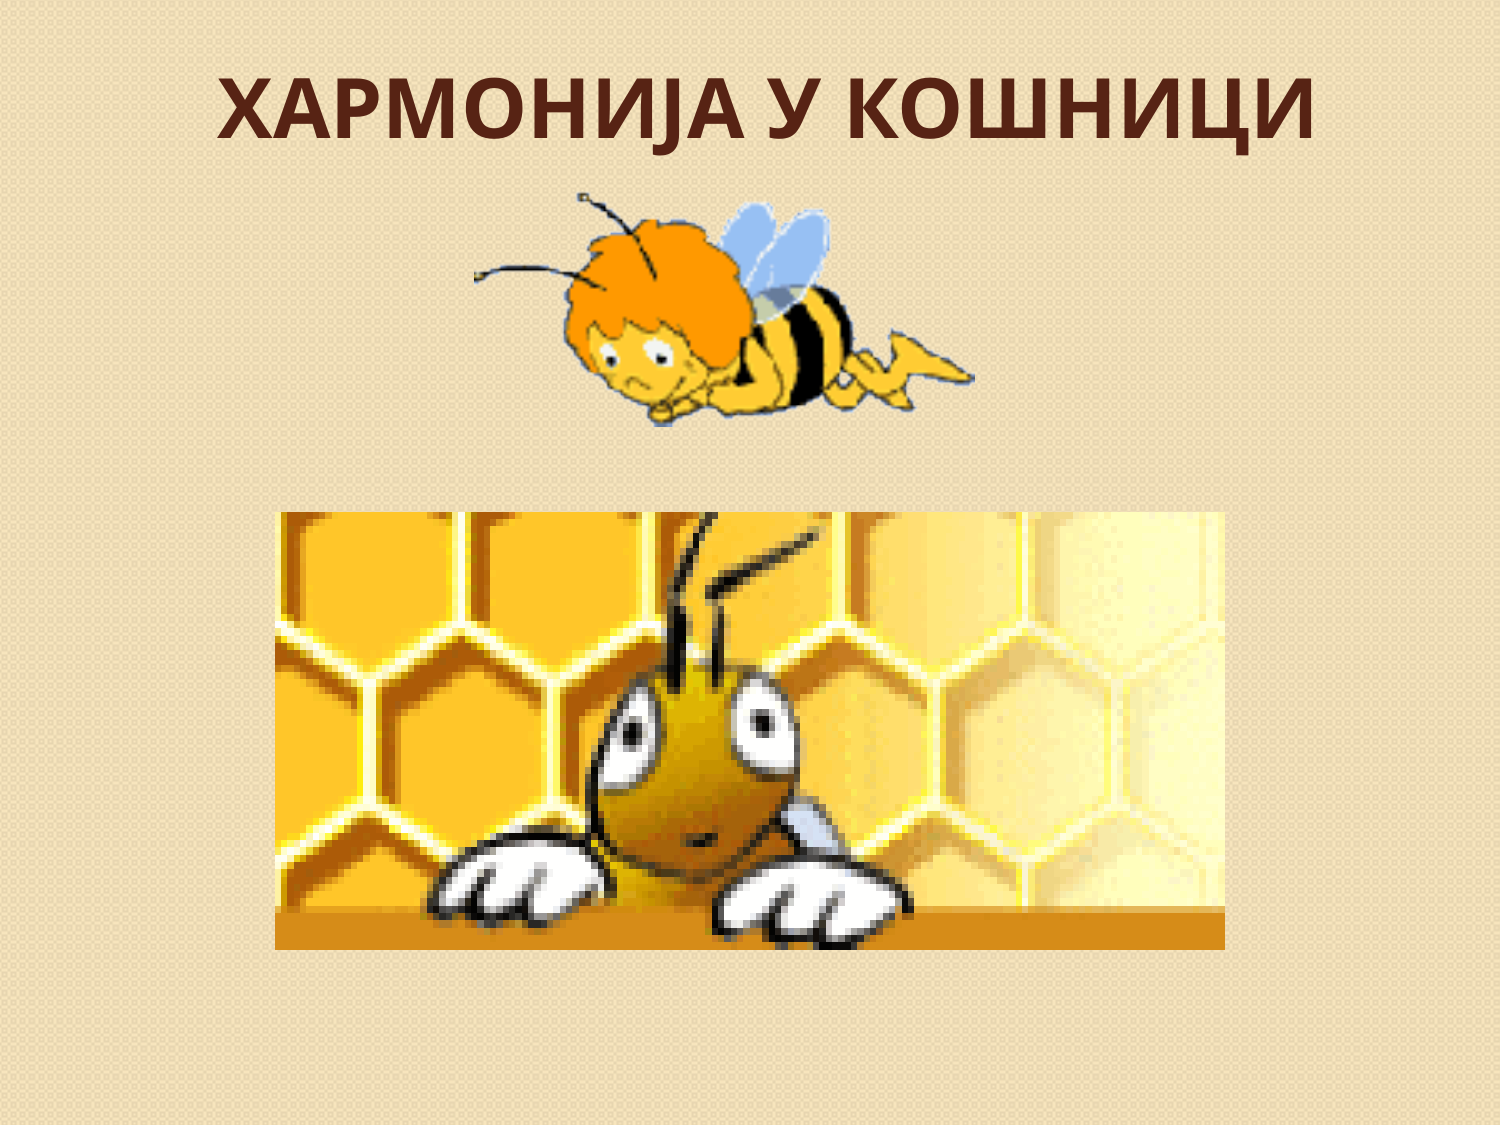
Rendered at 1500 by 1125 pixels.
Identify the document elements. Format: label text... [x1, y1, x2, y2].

title ХАРМОНИЈА У КОШНИЦИ [75, 35, 1463, 163]
picture [474, 187, 976, 427]
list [274, 512, 1226, 950]
